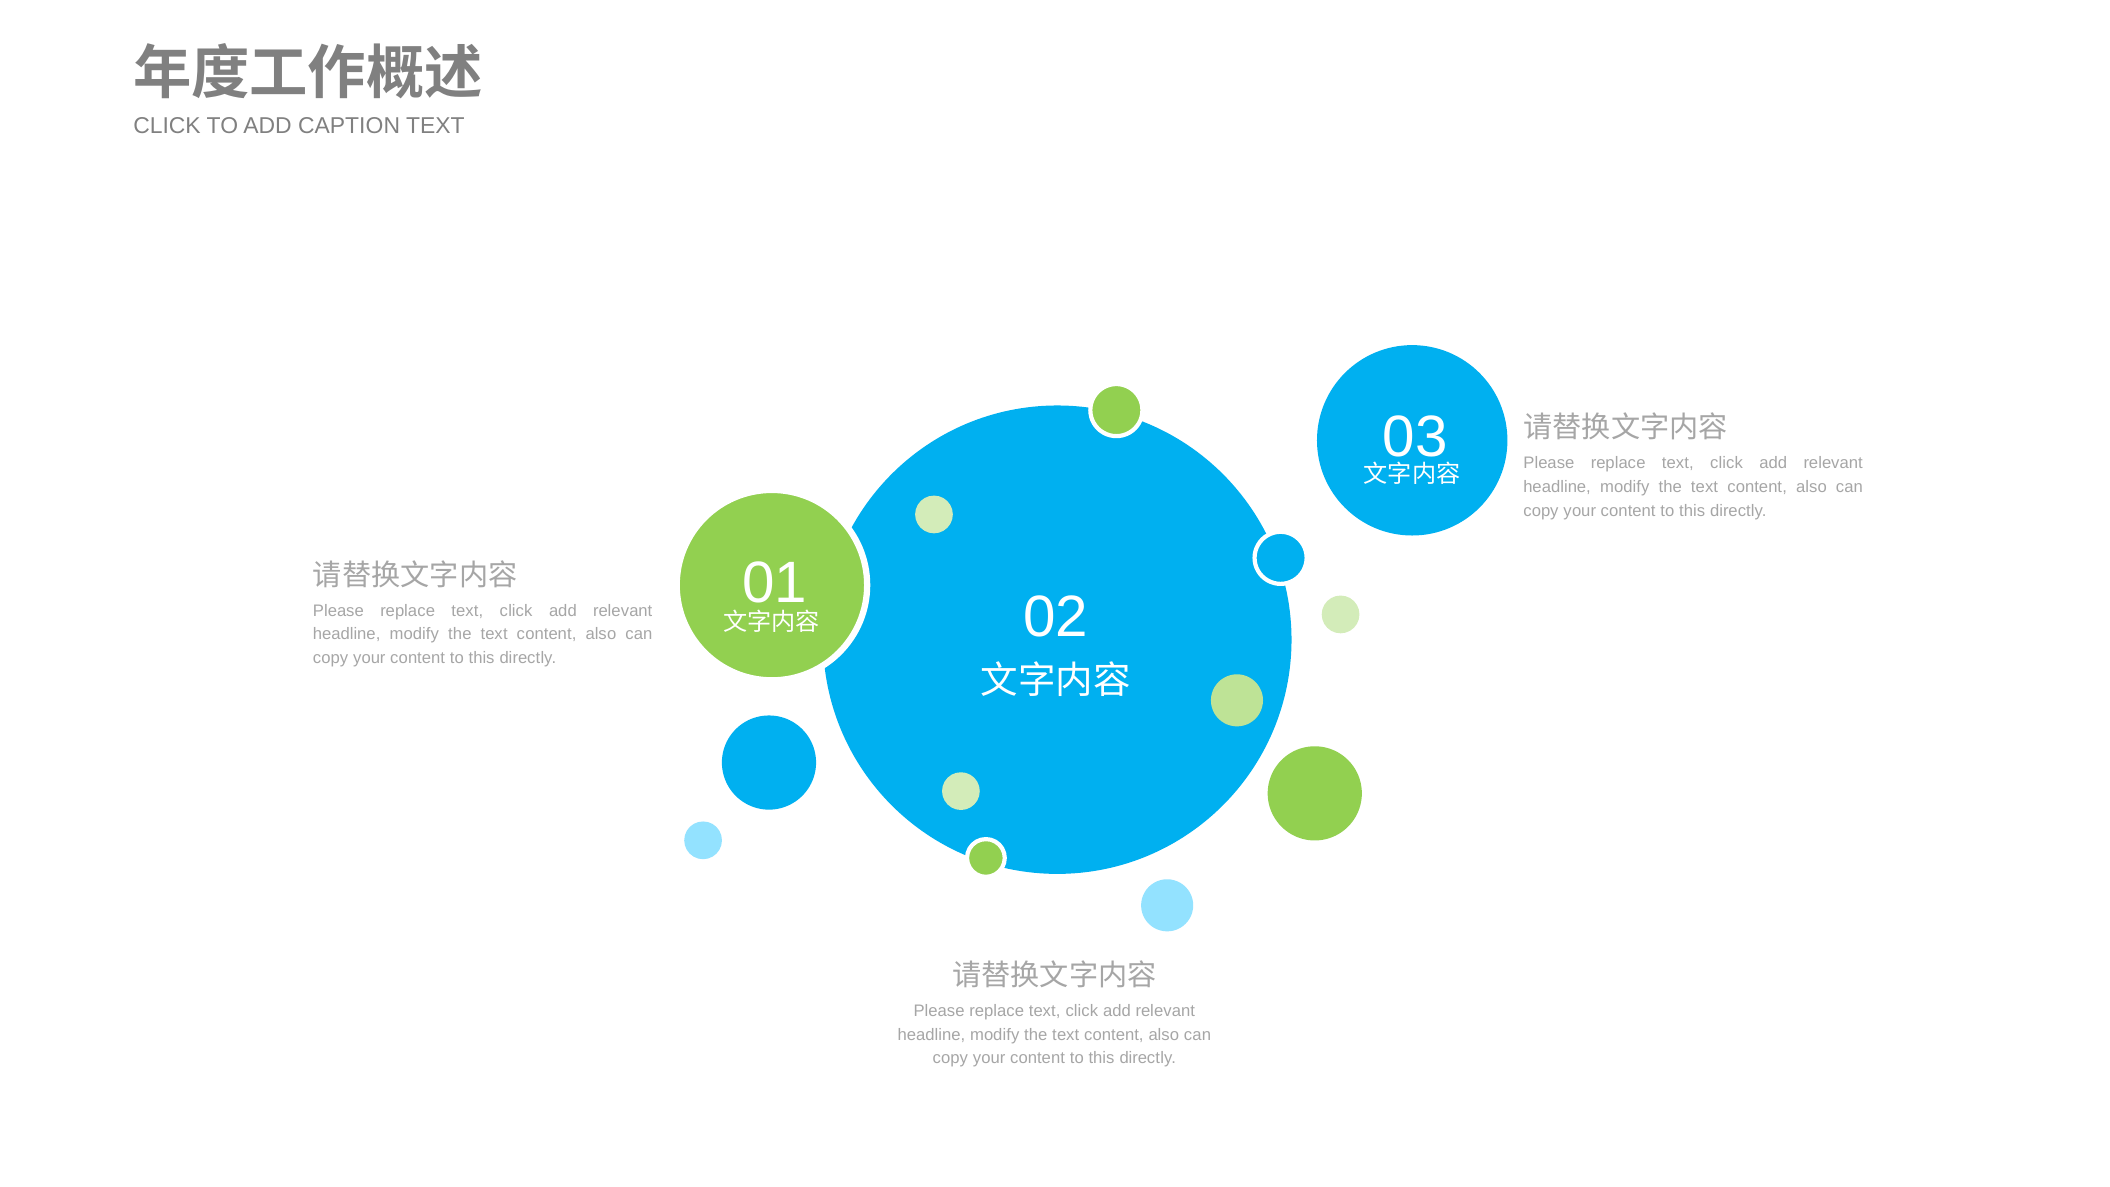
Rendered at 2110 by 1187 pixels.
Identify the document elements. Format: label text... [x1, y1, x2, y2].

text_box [676, 345, 1508, 932]
text_box Please replace text, click add relevant headline, modify the text content, also can copy your content to this directly. [884, 995, 1225, 1068]
text_box 请替换文字内容 [1523, 401, 1781, 444]
text_box Please replace text, click add relevant headline, modify the text content, also can copy your content to this directly. [312, 595, 653, 668]
text_box 年度工作概述 [133, 35, 513, 106]
text_box Please replace text, click add relevant headline, modify the text content, also can copy your content to this directly. [1523, 447, 1864, 520]
text_box 请替换文字内容 [925, 949, 1184, 992]
text_box CLICK TO ADD CAPTION TEXT [133, 110, 513, 138]
text_box 请替换文字内容 [312, 549, 571, 592]
